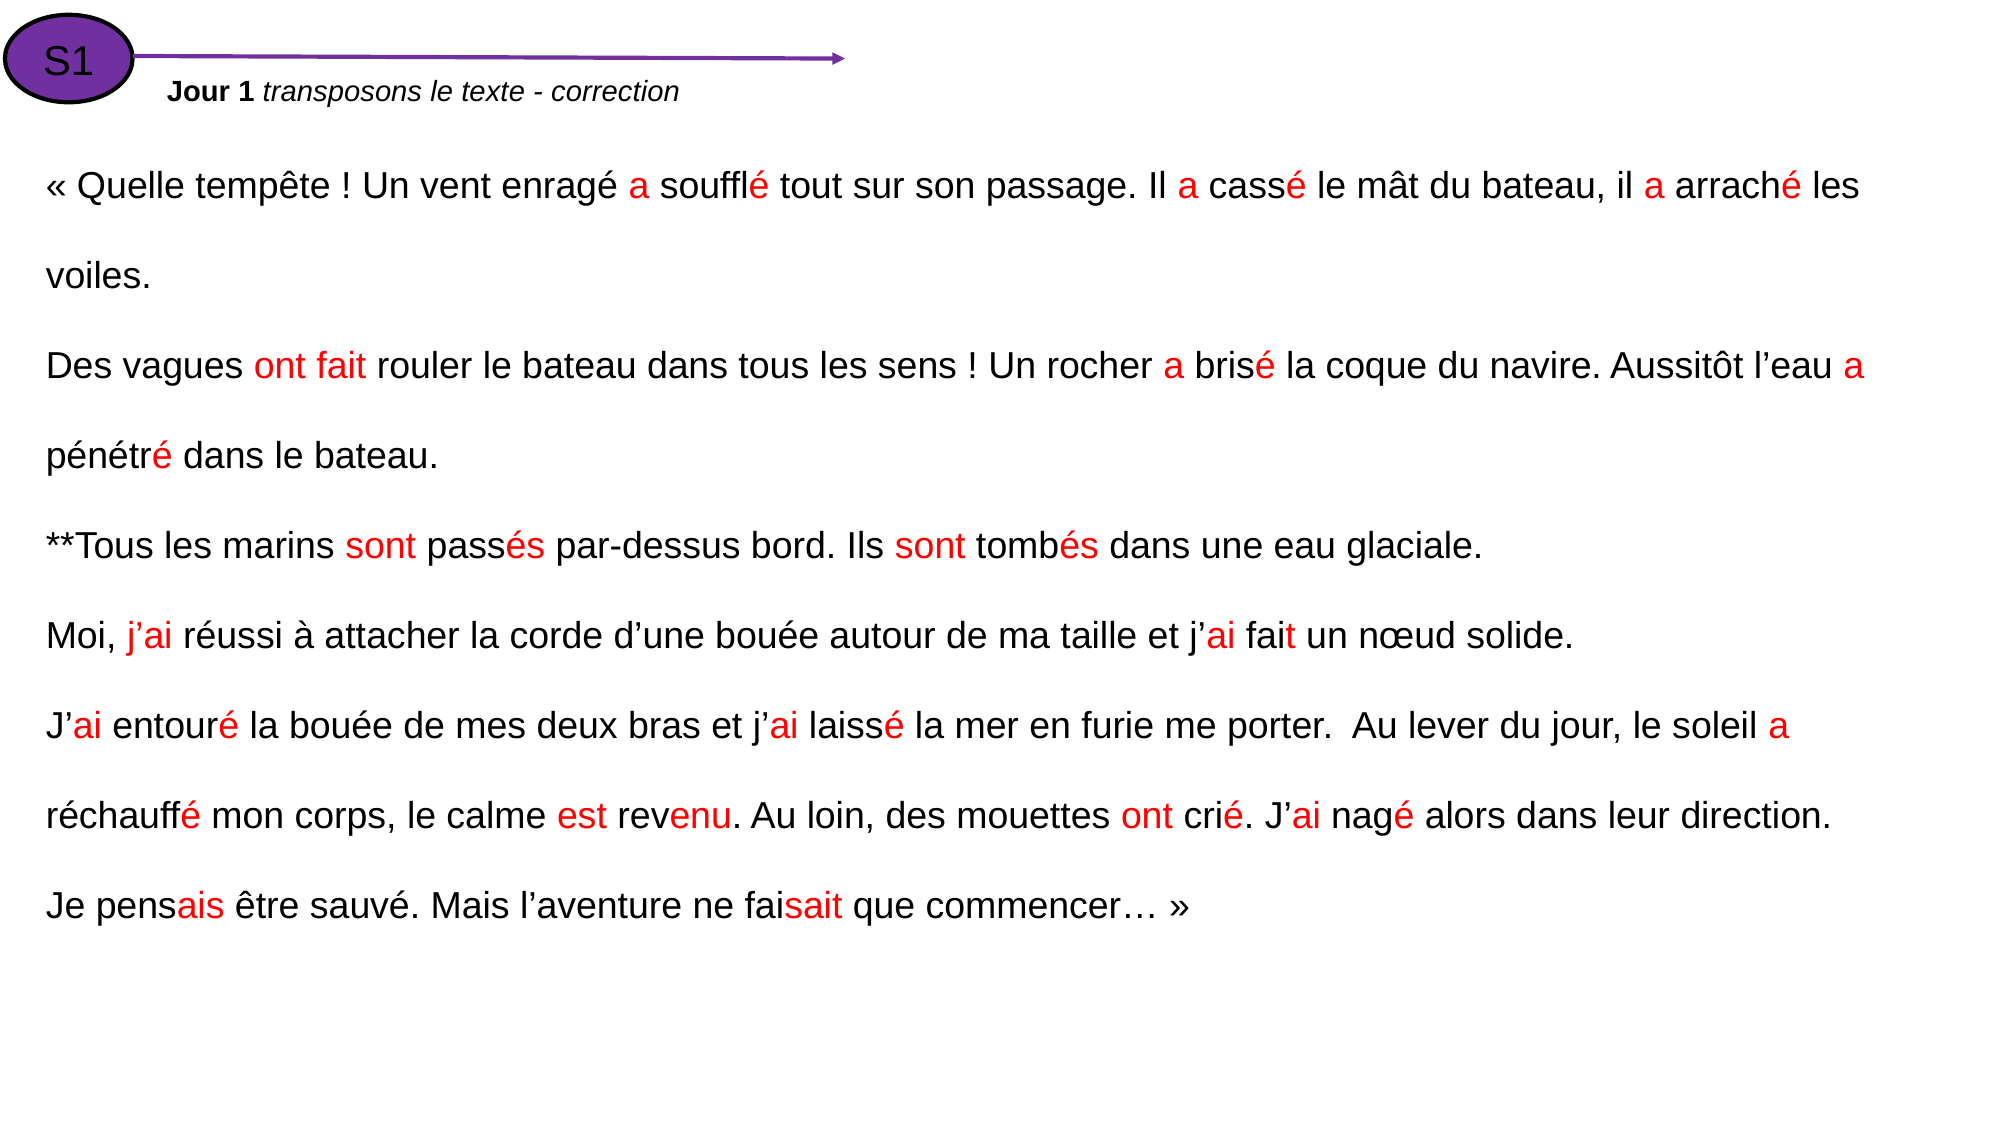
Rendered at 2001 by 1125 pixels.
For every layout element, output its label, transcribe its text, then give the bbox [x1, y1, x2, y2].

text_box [132, 55, 846, 59]
text_box Jour 1 transposons le texte - correction [132, 66, 715, 109]
text_box « Quelle tempête ! Un vent enragé a soufflé tout sur son passage. Il a cassé le mât du bateau, il a arraché les voiles. Des vagues ont fait rouler le bateau dans tous les sens ! Un rocher a brisé la coque du navire. Aussitôt l’eau a pénétré dans le bateau. **Tous les marins sont passés par-dessus bord. Ils sont tombés dans une eau glaciale. Moi, j’ai réussi à attacher la corde d’une bouée autour de ma taille et j’ai fait un nœud solide. J’ai entouré la bouée de mes deux bras et j’ai laissé la mer en furie me porter. Au lever du jour, le soleil a réchauffé mon corps, le calme est revenu. Au loin, des mouettes ont crié. J’ai nagé alors dans leur direction. Je pensais être sauvé. Mais l’aventure ne faisait que commencer… » [39, 109, 1934, 1084]
text_box S1 [4, 14, 133, 103]
